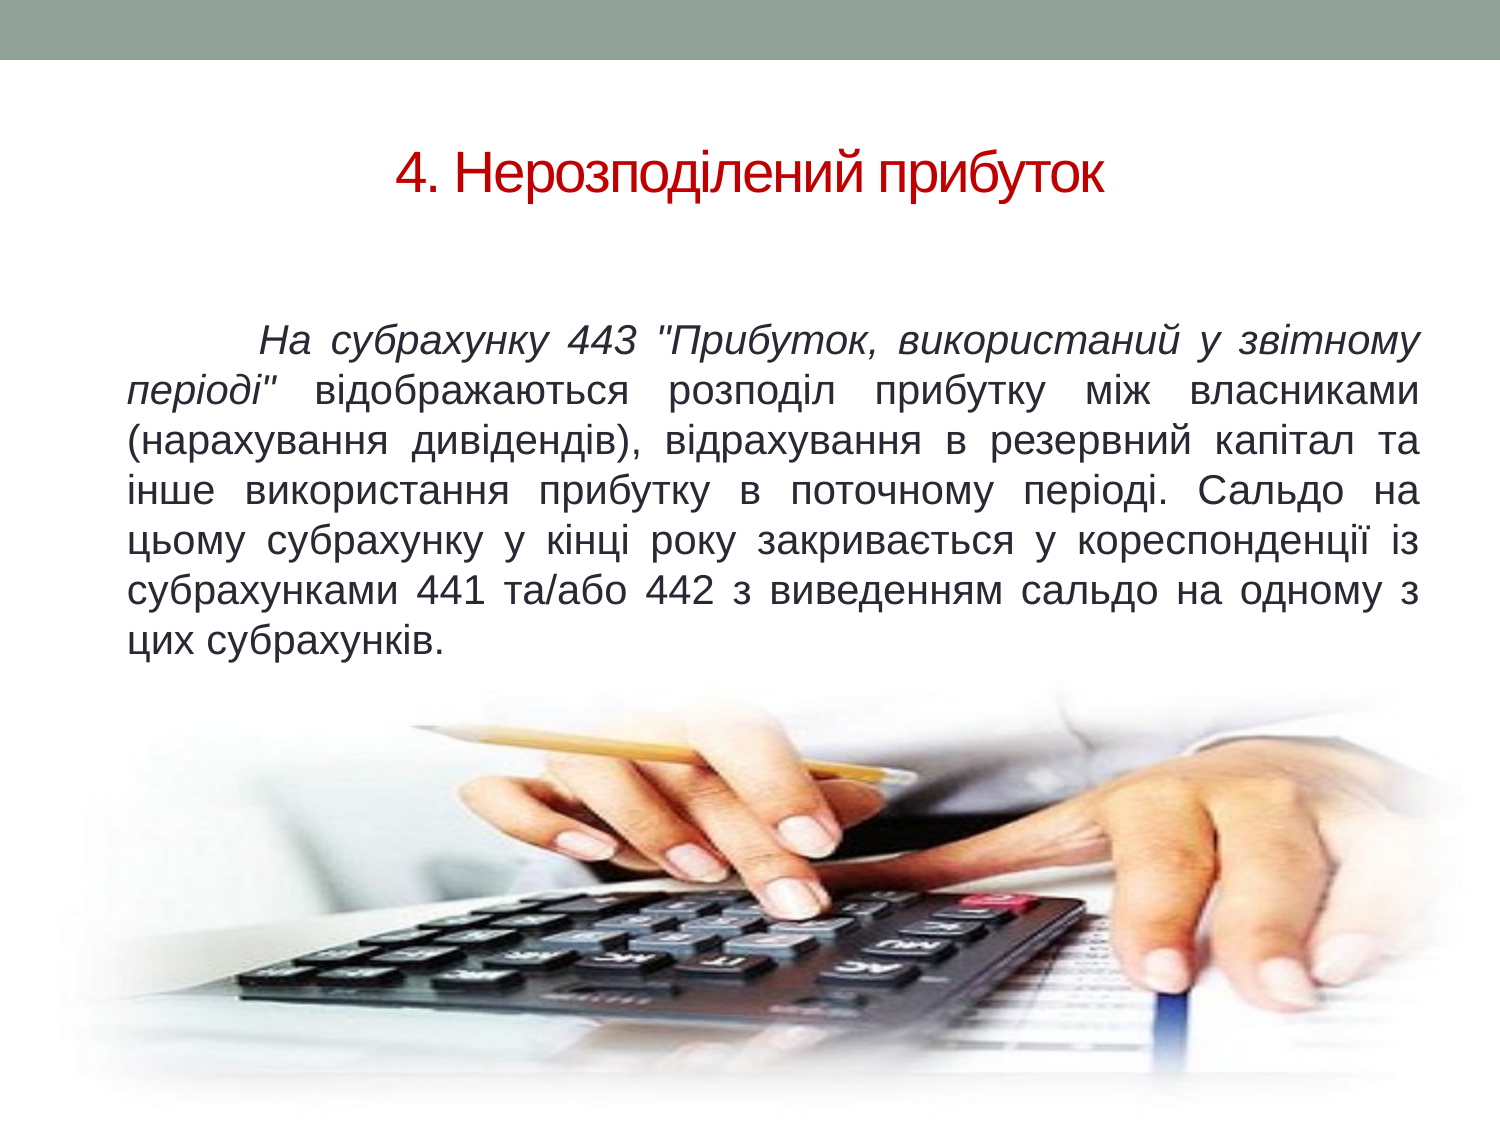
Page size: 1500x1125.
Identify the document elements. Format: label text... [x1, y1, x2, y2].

picture [0, 656, 1500, 1125]
text_box На субрахунку 443 "Прибуток, використаний у звітному періоді" відображаються розподіл прибутку між власниками (нарахування дивідендів), відрахування в резервний капітал та інше використання прибутку в поточному періоді. Сальдо на цьому субрахунку у кінці року закривається у кореспонденції із субрахунками 441 та/або 442 з виведенням сальдо на одному з цих субрахунків. [112, 305, 1435, 653]
title 4. Нерозподілений прибуток [75, 87, 1425, 250]
